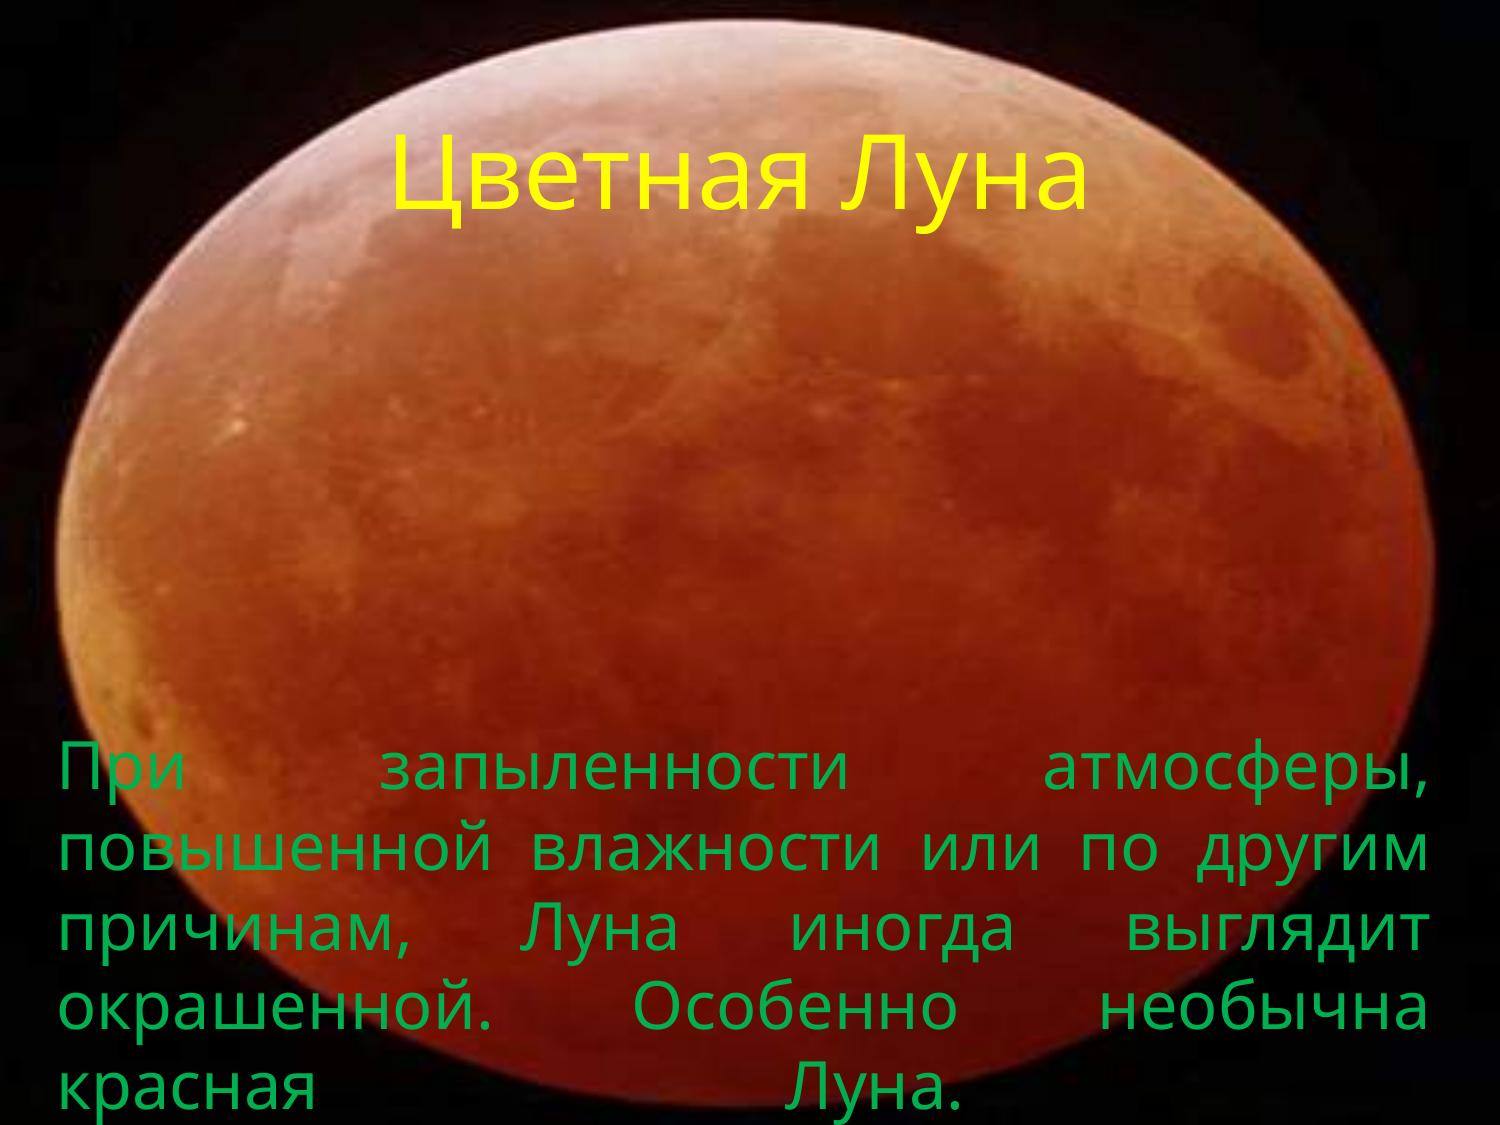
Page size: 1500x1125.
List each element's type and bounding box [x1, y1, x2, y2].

list [0, 0, 1500, 1125]
